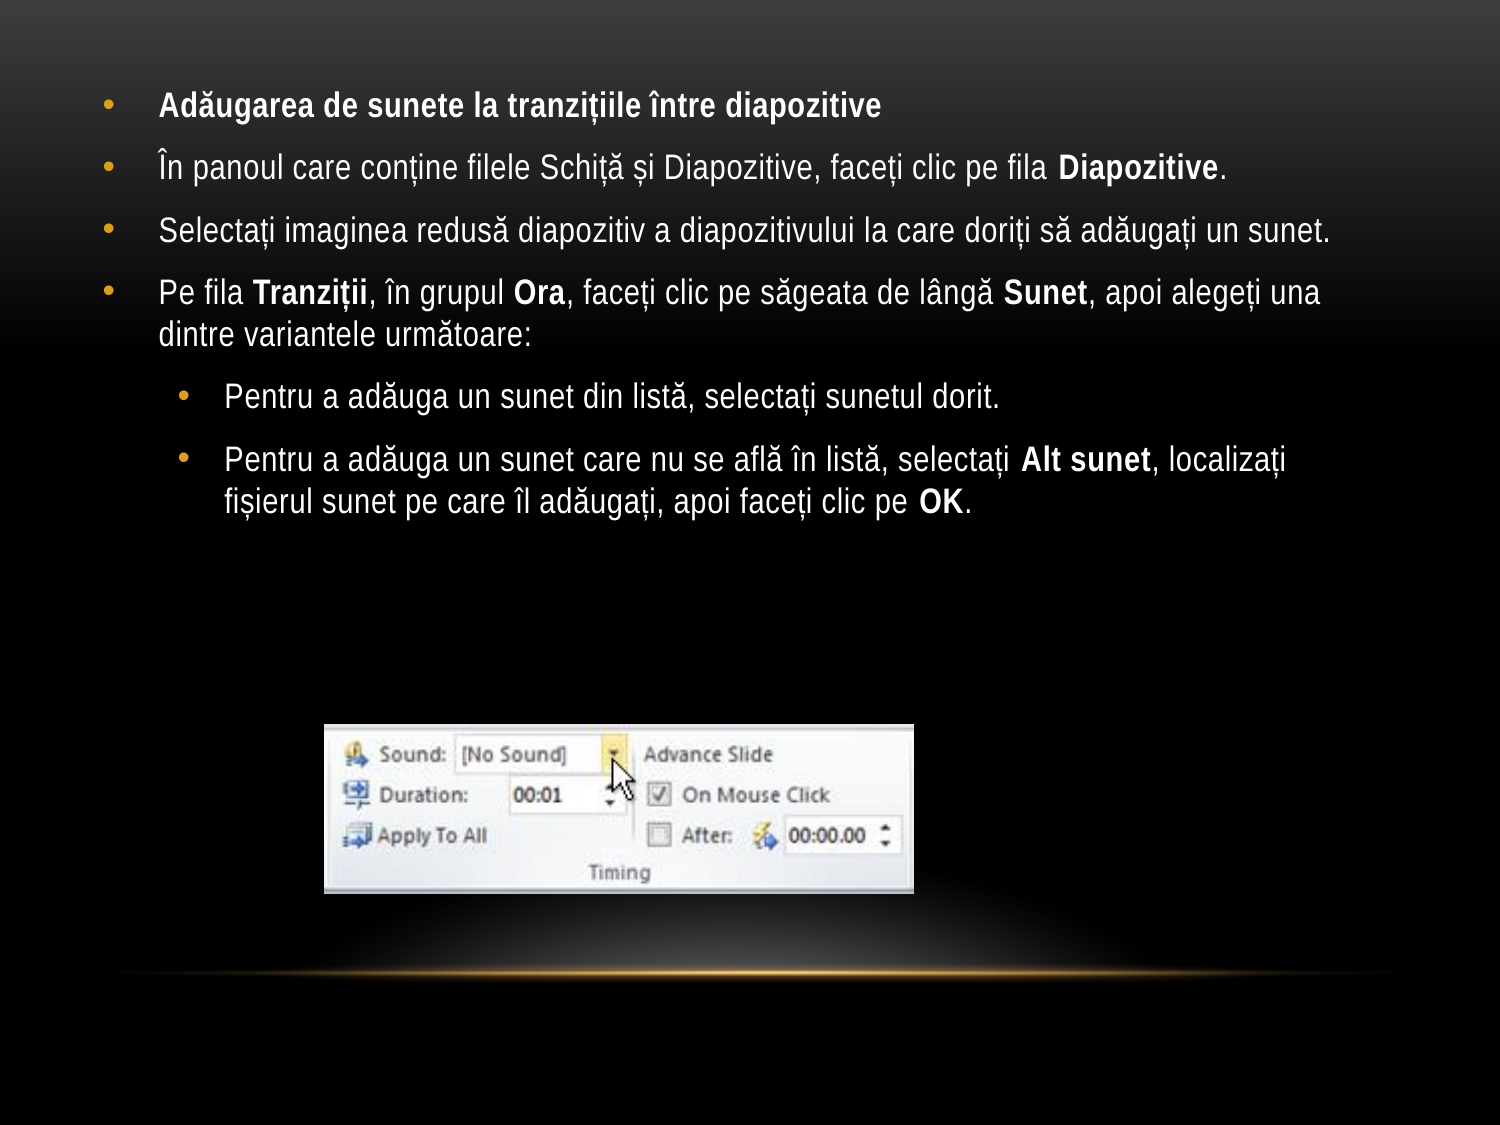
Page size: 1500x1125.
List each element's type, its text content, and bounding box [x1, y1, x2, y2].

picture [0, 0, 1500, 1125]
list Adăugarea de sunete la tranzițiile între diapozitive În panoul care conține filele Schiță și Diapozitive, faceți clic pe fila Diapozitive. Selectați imaginea redusă diapozitiv a diapozitivului la care doriți să adăugați un sunet. Pe fila Tranziții, în grupul Ora, faceți clic pe săgeata de lângă Sunet, apoi alegeți una dintre variantele următoare: Pentru a adăuga un sunet din listă, selectați sunetul dorit. Pentru a adăuga un sunet care nu se află în listă, selectați Alt sunet, localizați fișierul sunet pe care îl adăugați, apoi faceți clic pe OK. [87, 75, 1400, 938]
